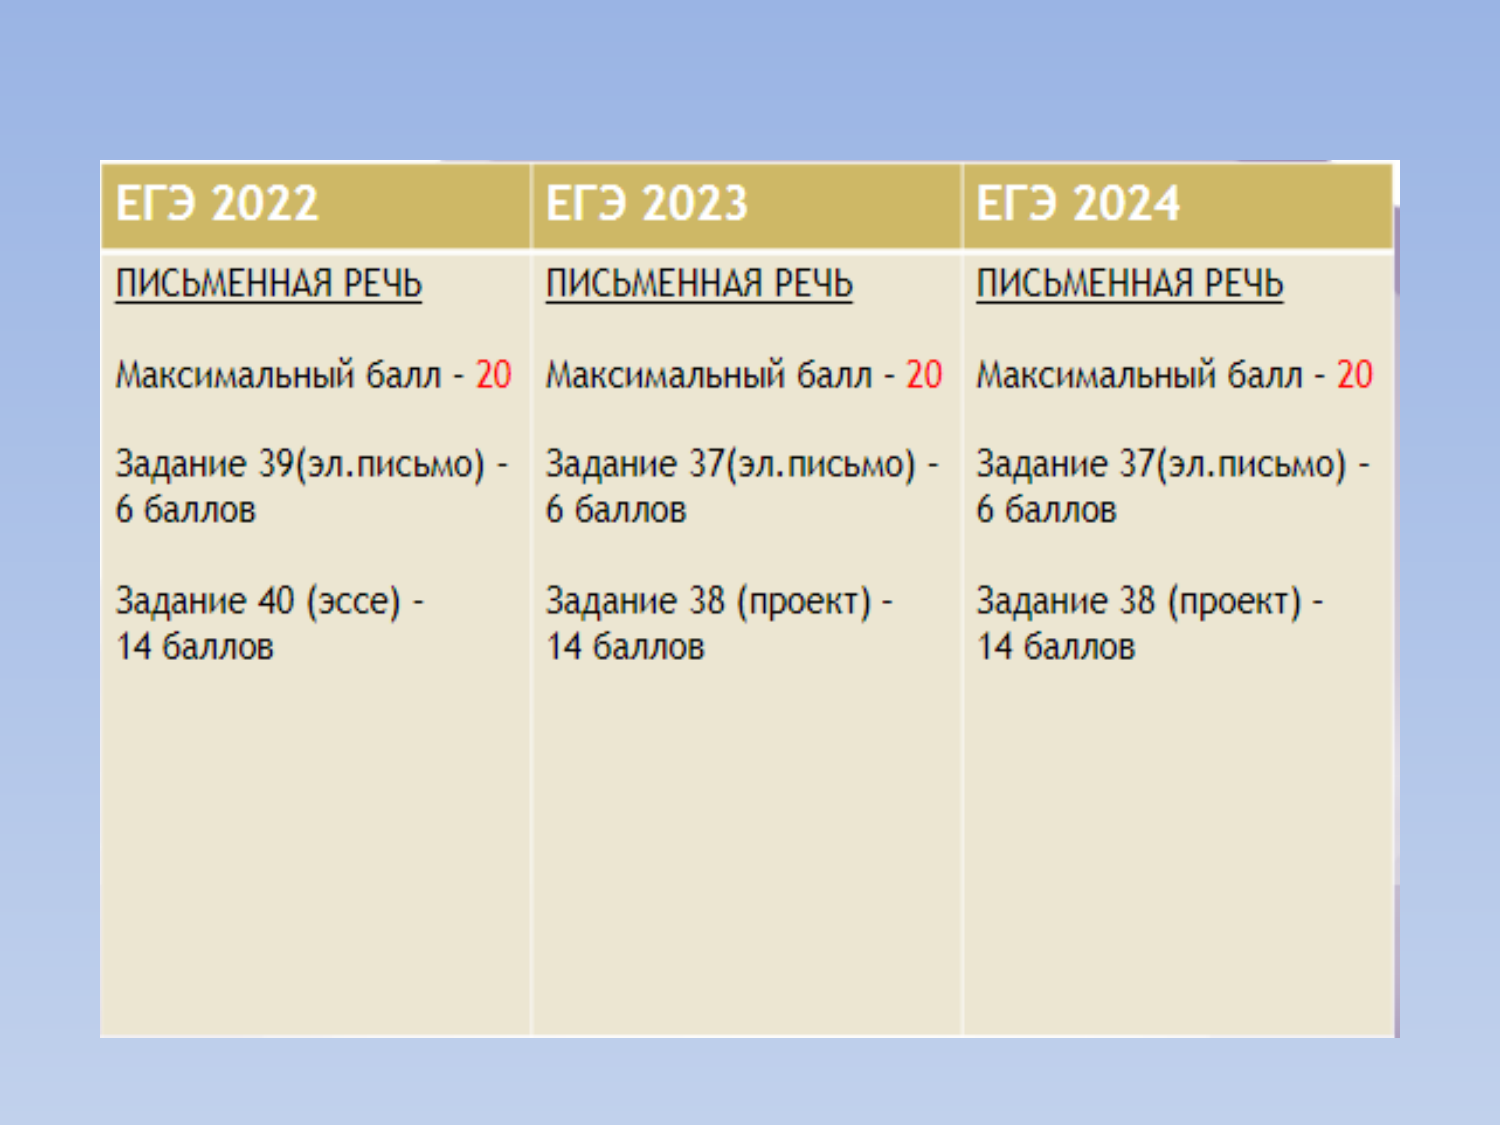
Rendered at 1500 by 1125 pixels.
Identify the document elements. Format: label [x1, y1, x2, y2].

title [75, 45, 1388, 209]
list [100, 160, 1400, 1039]
